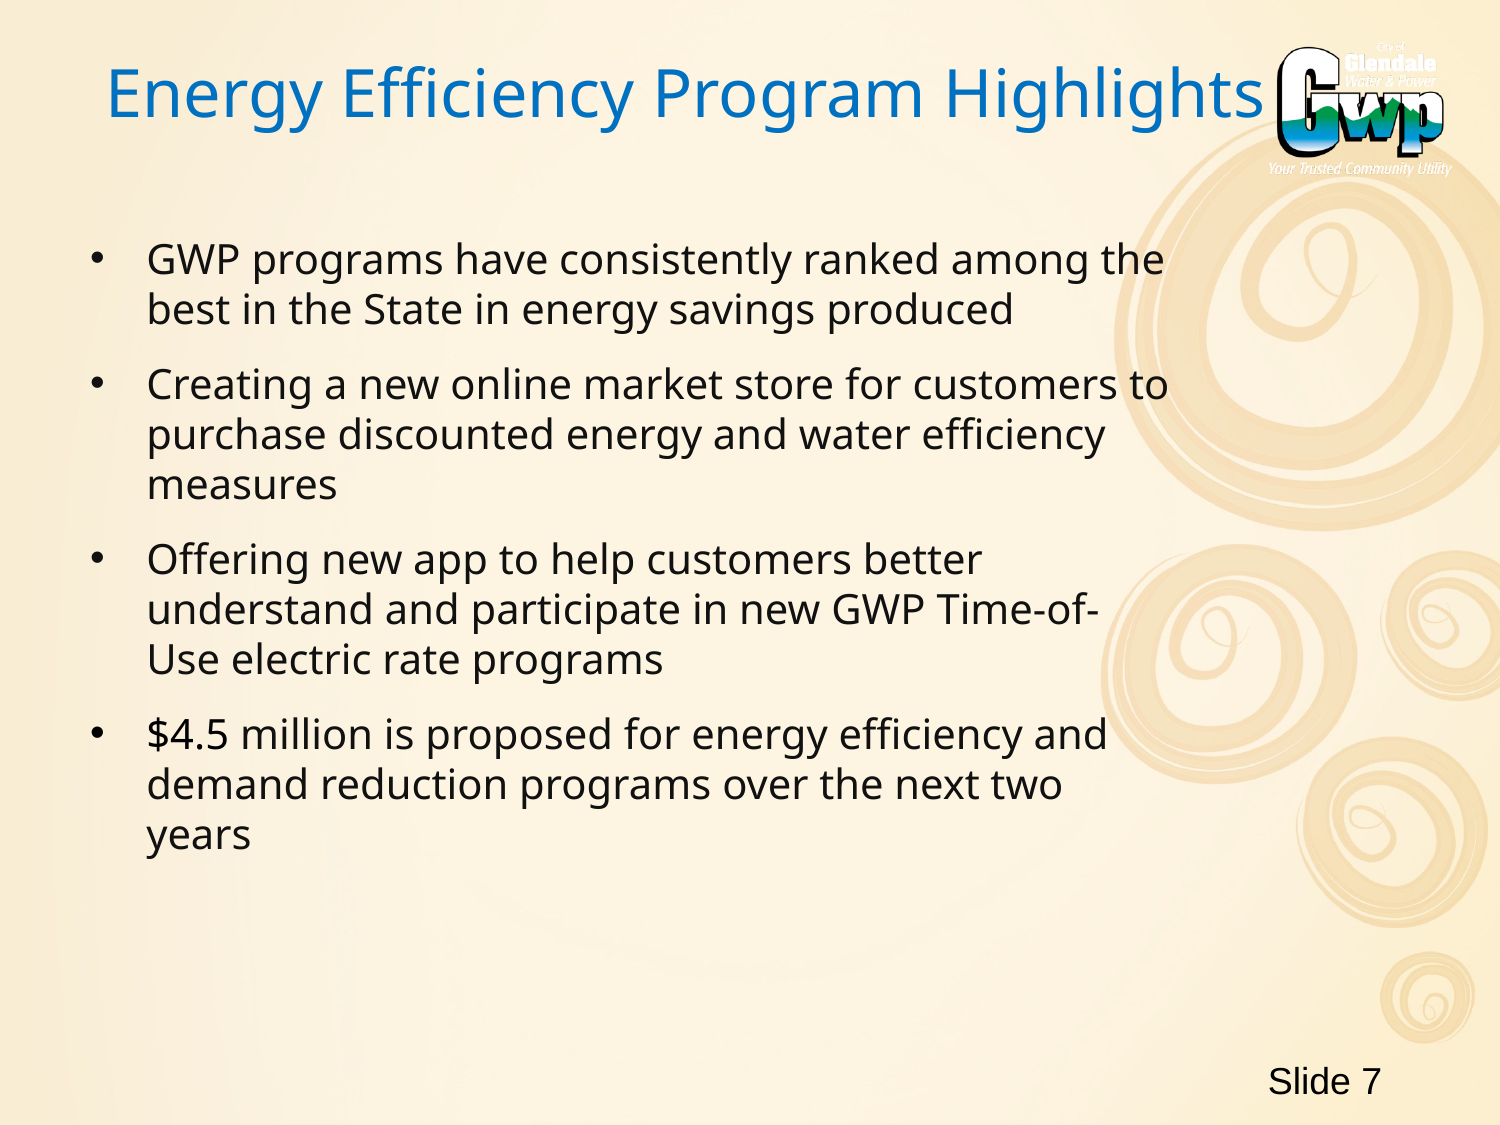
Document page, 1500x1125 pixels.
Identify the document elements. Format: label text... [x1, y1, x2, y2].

picture [0, 0, 1500, 1125]
title Energy Efficiency Program Highlights [10, 24, 1361, 158]
text_box Slide 7 [1149, 1049, 1500, 1125]
text_box GWP programs have consistently ranked among the best in the State in energy savings produced Creating a new online market store for customers to purchase discounted energy and water efficiency measures Offering new app to help customers better understand and participate in new GWP Time-of-Use electric rate programs $4.5 million is proposed for energy efficiency and demand reduction programs over the next two years [74, 224, 1188, 1052]
